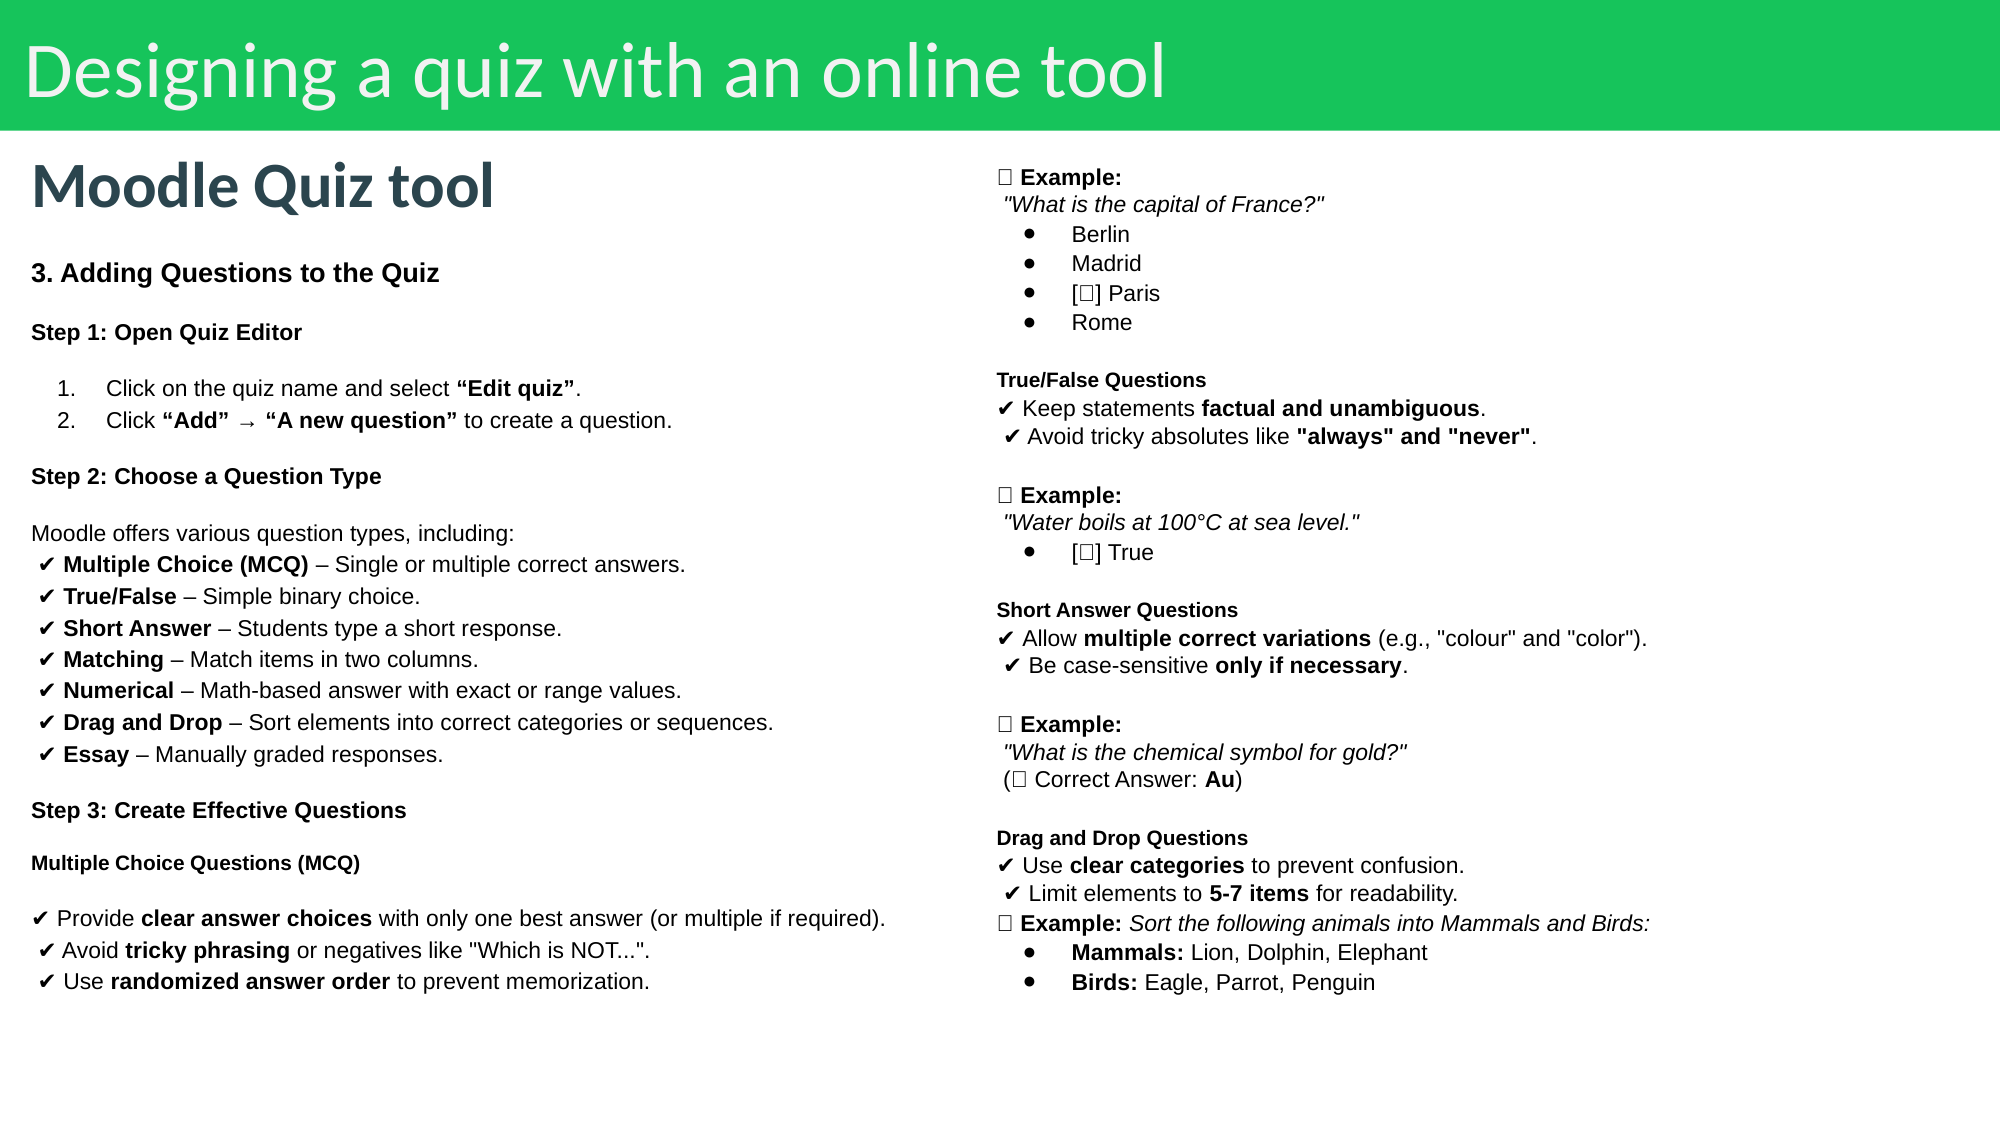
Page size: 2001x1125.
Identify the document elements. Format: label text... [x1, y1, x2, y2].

list 🔹 Example: "What is the capital of France?" Berlin Madrid [✅] Paris Rome True/False Questions ✔ Keep statements factual and unambiguous. ✔ Avoid tricky absolutes like "always" and "never". 🔹 Example: "Water boils at 100°C at sea level." [✅] True Short Answer Questions ✔ Allow multiple correct variations (e.g., "colour" and "color"). ✔ Be case-sensitive only if necessary. 🔹 Example: "What is the chemical symbol for gold?" (✅ Correct Answer: Au) Drag and Drop Questions ✔ Use clear categories to prevent confusion. ✔ Limit elements to 5-7 items for readability. 🔹 Example: Sort the following animals into Mammals and Birds: Mammals: Lion, Dolphin, Elephant Birds: Eagle, Parrot, Penguin [981, 154, 1869, 1118]
list Moodle Quiz tool 3. Adding Questions to the Quiz Step 1: Open Quiz Editor Click on the quiz name and select “Edit quiz”. Click “Add” → “A new question” to create a question. Step 2: Choose a Question Type Moodle offers various question types, including: ✔ Multiple Choice (MCQ) – Single or multiple correct answers. ✔ True/False – Simple binary choice. ✔ Short Answer – Students type a short response. ✔ Matching – Match items in two columns. ✔ Numerical – Math-based answer with exact or range values. ✔ Drag and Drop – Sort elements into correct categories or sequences. ✔ Essay – Manually graded responses. Step 3: Create Effective Questions Multiple Choice Questions (MCQ) ✔ Provide clear answer choices with only one best answer (or multiple if required). ✔ Avoid tricky phrasing or negatives like "Which is NOT...". ✔ Use randomized answer order to prevent memorization. [16, 144, 904, 1108]
title Designing a quiz with an online tool [16, 13, 1976, 131]
